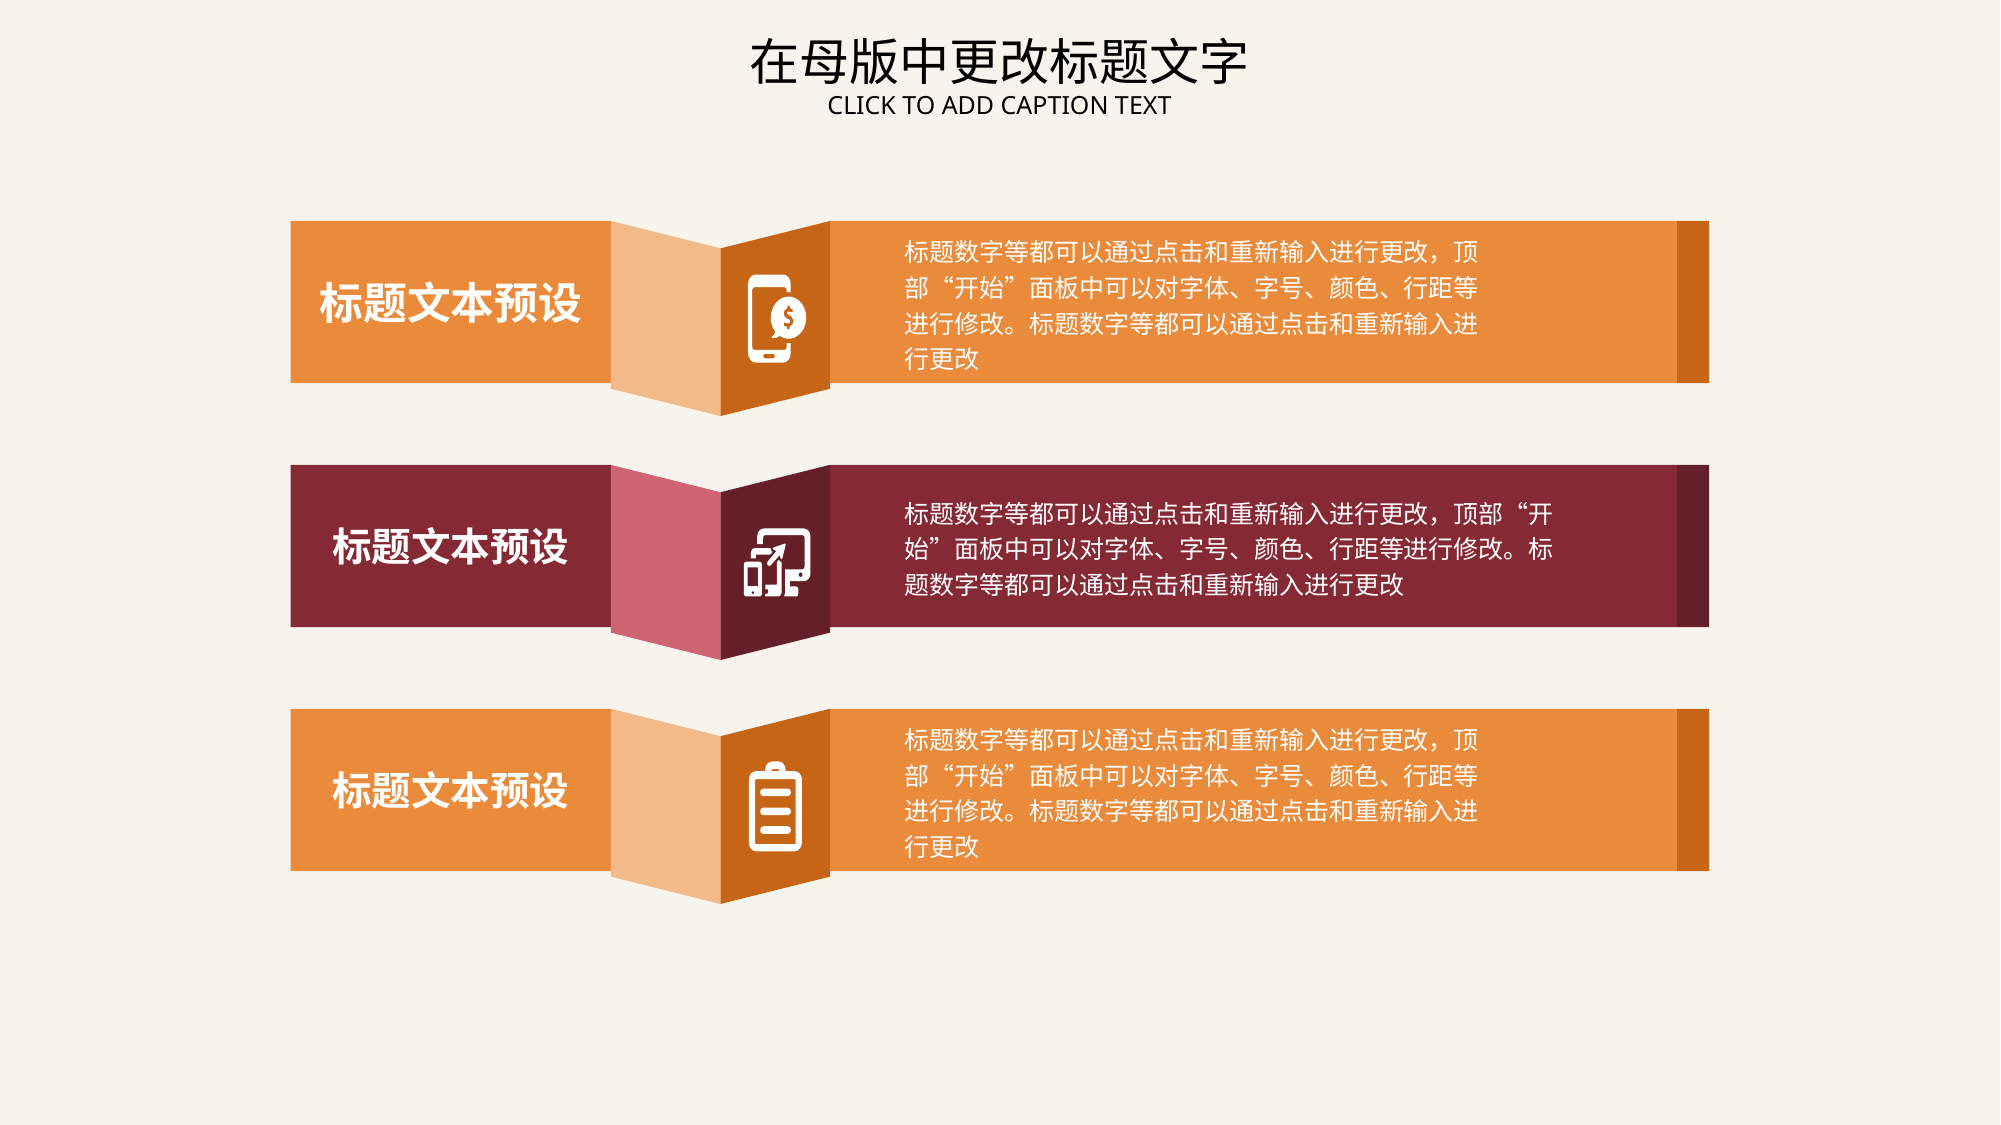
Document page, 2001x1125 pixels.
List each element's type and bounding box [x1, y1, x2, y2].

text_box [290, 220, 1710, 417]
text_box [290, 708, 1710, 904]
text_box [290, 464, 1710, 661]
